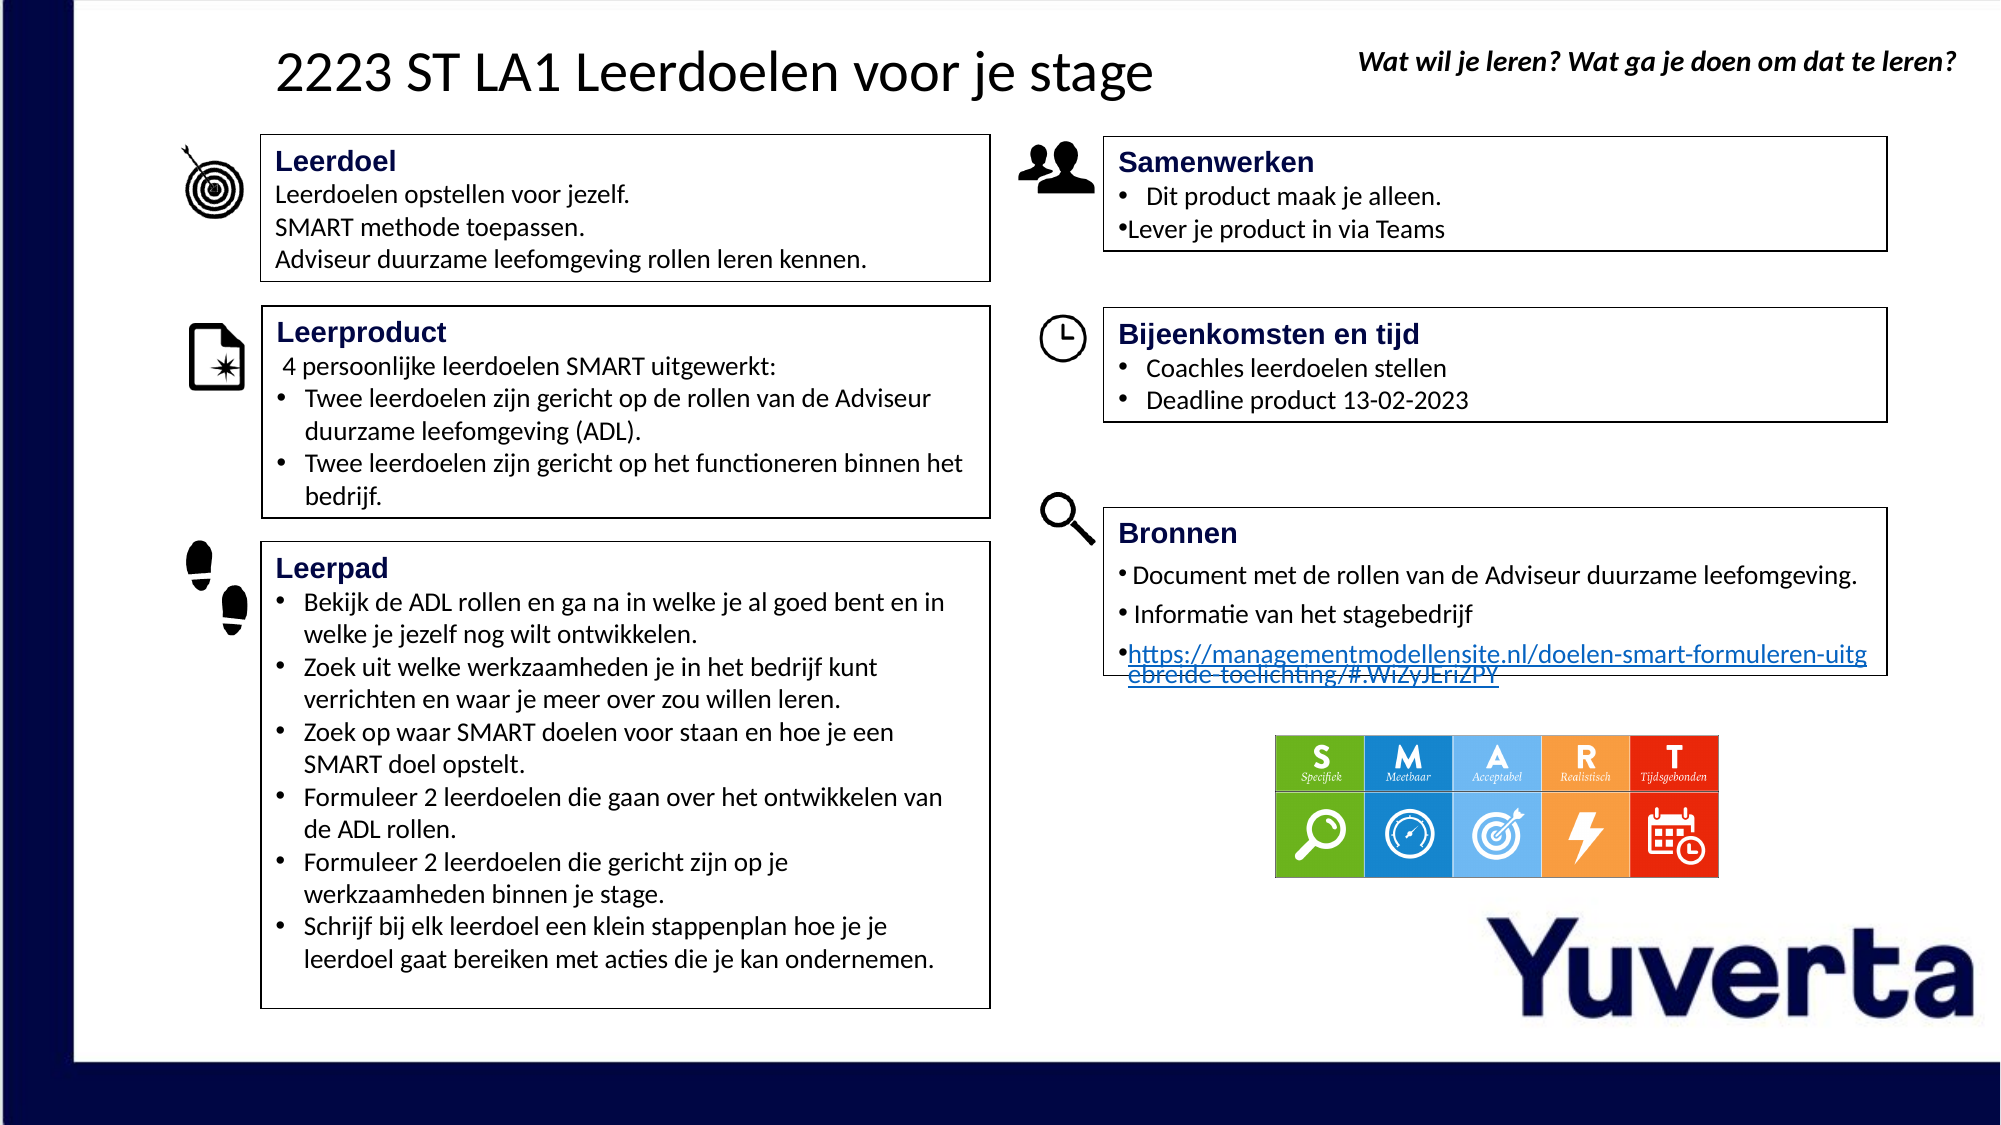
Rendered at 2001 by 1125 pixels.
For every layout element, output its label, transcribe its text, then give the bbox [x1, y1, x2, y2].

picture [0, 0, 2001, 1125]
text_box Bronnen Document met de rollen van de Adviseur duurzame leefomgeving. Informatie van het stagebedrijf https://managementmodellensite.nl/doelen-smart-formuleren-uitgebreide-toelichting/#.WiZyJEriZPY [1103, 507, 1887, 676]
text_box Bijeenkomsten en tijd Coachles leerdoelen stellen Deadline product 13-02-2023 [1103, 307, 1887, 423]
text_box Samenwerken Dit product maak je alleen. Lever je product in via Teams [1103, 136, 1887, 251]
text_box Leerpad Bekijk de ADL rollen en ga na in welke je al goed bent en in welke je jezelf nog wilt ontwikkelen. Zoek uit welke werkzaamheden je in het bedrijf kunt verrichten en waar je meer over zou willen leren. Zoek op waar SMART doelen voor staan en hoe je een SMART doel opstelt. Formuleer 2 leerdoelen die gaan over het ontwikkelen van de ADL rollen. Formuleer 2 leerdoelen die gericht zijn op je werkzaamheden binnen je stage. Schrijf bij elk leerdoel een klein stappenplan hoe je je leerdoel gaat bereiken met acties die je kan ondernemen. [260, 541, 991, 1009]
text_box Leerdoel Leerdoelen opstellen voor jezelf. SMART methode toepassen. Adviseur duurzame leefomgeving rollen leren kennen. [260, 134, 991, 282]
text_box Wat wil je leren? Wat ga je doen om dat te leren? [1213, 35, 2000, 85]
text_box 2223 ST LA1 Leerdoelen voor je stage [260, 25, 1578, 111]
text_box Leerproduct 4 persoonlijke leerdoelen SMART uitgewerkt: Twee leerdoelen zijn gericht op de rollen van de Adviseur duurzame leefomgeving (ADL). Twee leerdoelen zijn gericht op het functioneren binnen het bedrijf. [261, 306, 991, 519]
